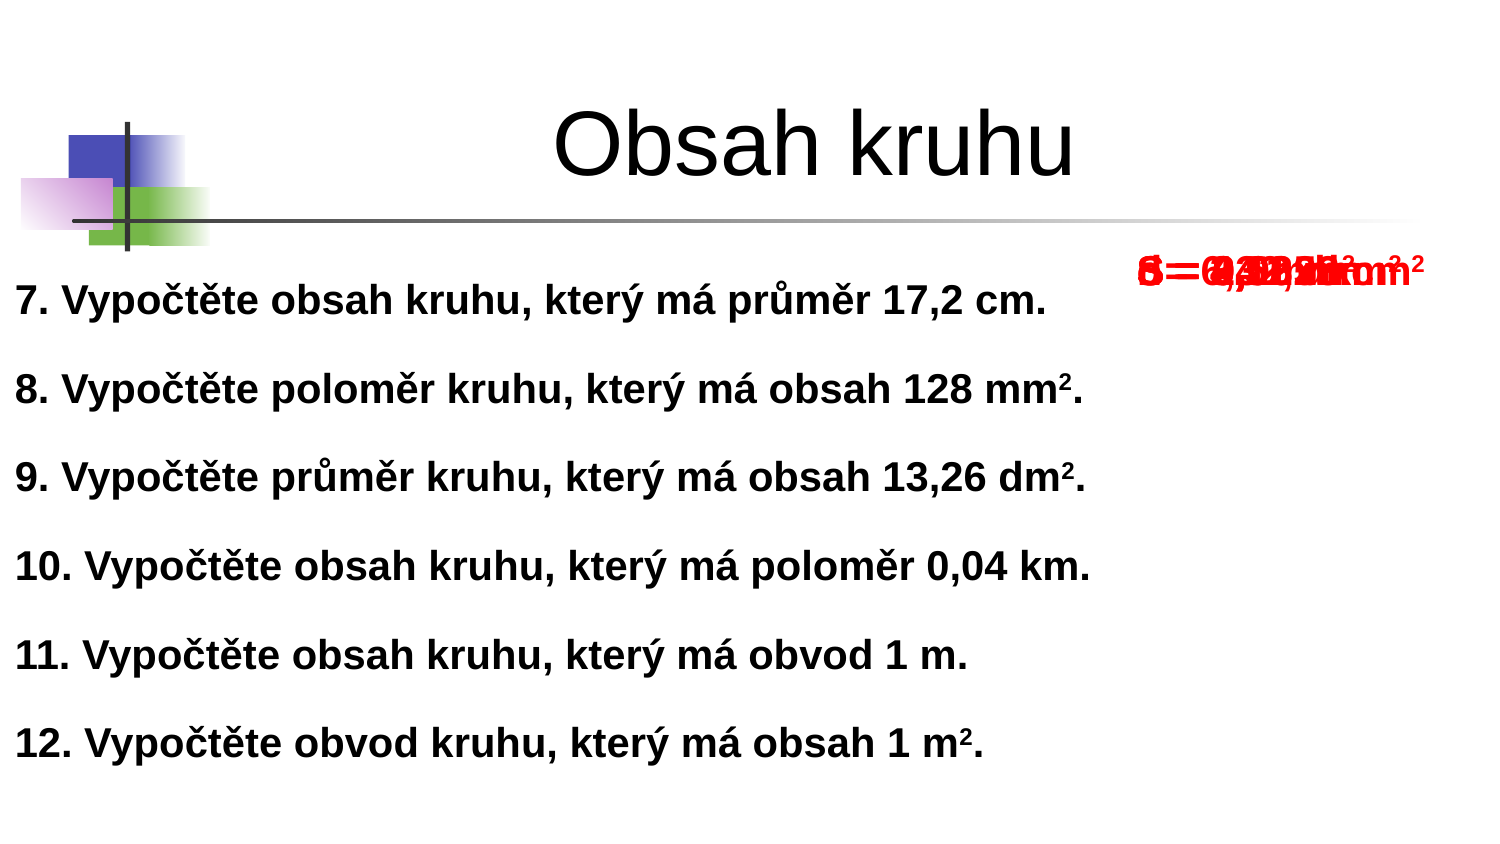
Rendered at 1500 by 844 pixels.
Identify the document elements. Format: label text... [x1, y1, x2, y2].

text_box 10. Vypočtěte obsah kruhu, který má poloměr 0,04 km. [0, 531, 1176, 610]
text_box 8. Vypočtěte poloměr kruhu, který má obsah 128 mm2. [0, 354, 1140, 433]
text_box 12. Vypočtěte obvod kruhu, který má obsah 1 m2. [0, 708, 1211, 813]
text_box 7. Vypočtěte obsah kruhu, který má průměr 17,2 cm. [0, 265, 1069, 340]
text_box o = 3,52 m [1122, 236, 1494, 310]
text_box Obsah kruhu [206, 76, 1424, 201]
text_box 11. Vypočtěte obsah kruhu, který má obvod 1 m. [0, 620, 1362, 724]
text_box 9. Vypočtěte průměr kruhu, který má obsah 13,26 dm2. [0, 442, 1140, 521]
